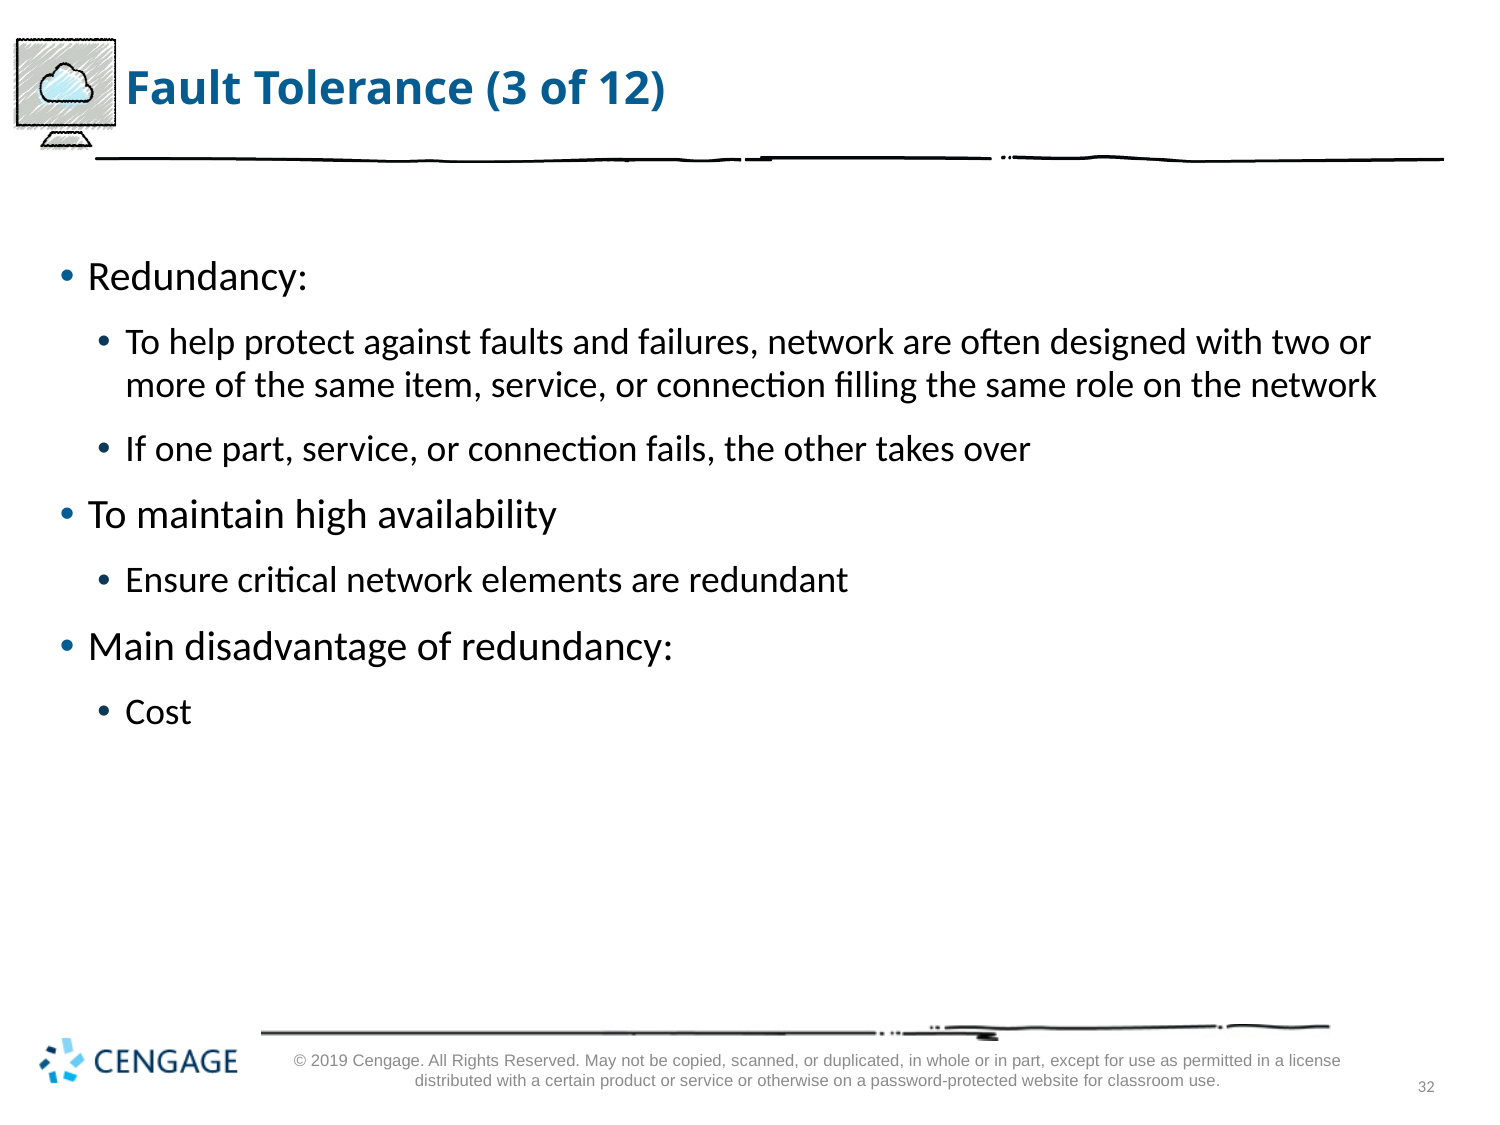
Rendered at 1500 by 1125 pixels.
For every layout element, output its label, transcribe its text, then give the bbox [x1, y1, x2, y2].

picture [95, 155, 1444, 163]
picture [13, 36, 117, 151]
picture [19, 1024, 250, 1096]
title Fault Tolerance (3 of 12) [125, 66, 1442, 116]
list Redundancy: To help protect against faults and failures, network are often designed with two or more of the same item, service, or connection filling the same role on the network If one part, service, or connection fails, the other takes over To maintain high availability Ensure critical network elements are redundant Main disadvantage of redundancy: Cost [59, 252, 1441, 739]
footer © 2019 Cengage. All Rights Reserved. May not be copied, scanned, or duplicated, in whole or in part, except for use as permitted in a license distributed with a certain product or service or otherwise on a password-protected website for classroom use. [262, 1050, 1375, 1091]
picture [261, 1024, 1331, 1041]
